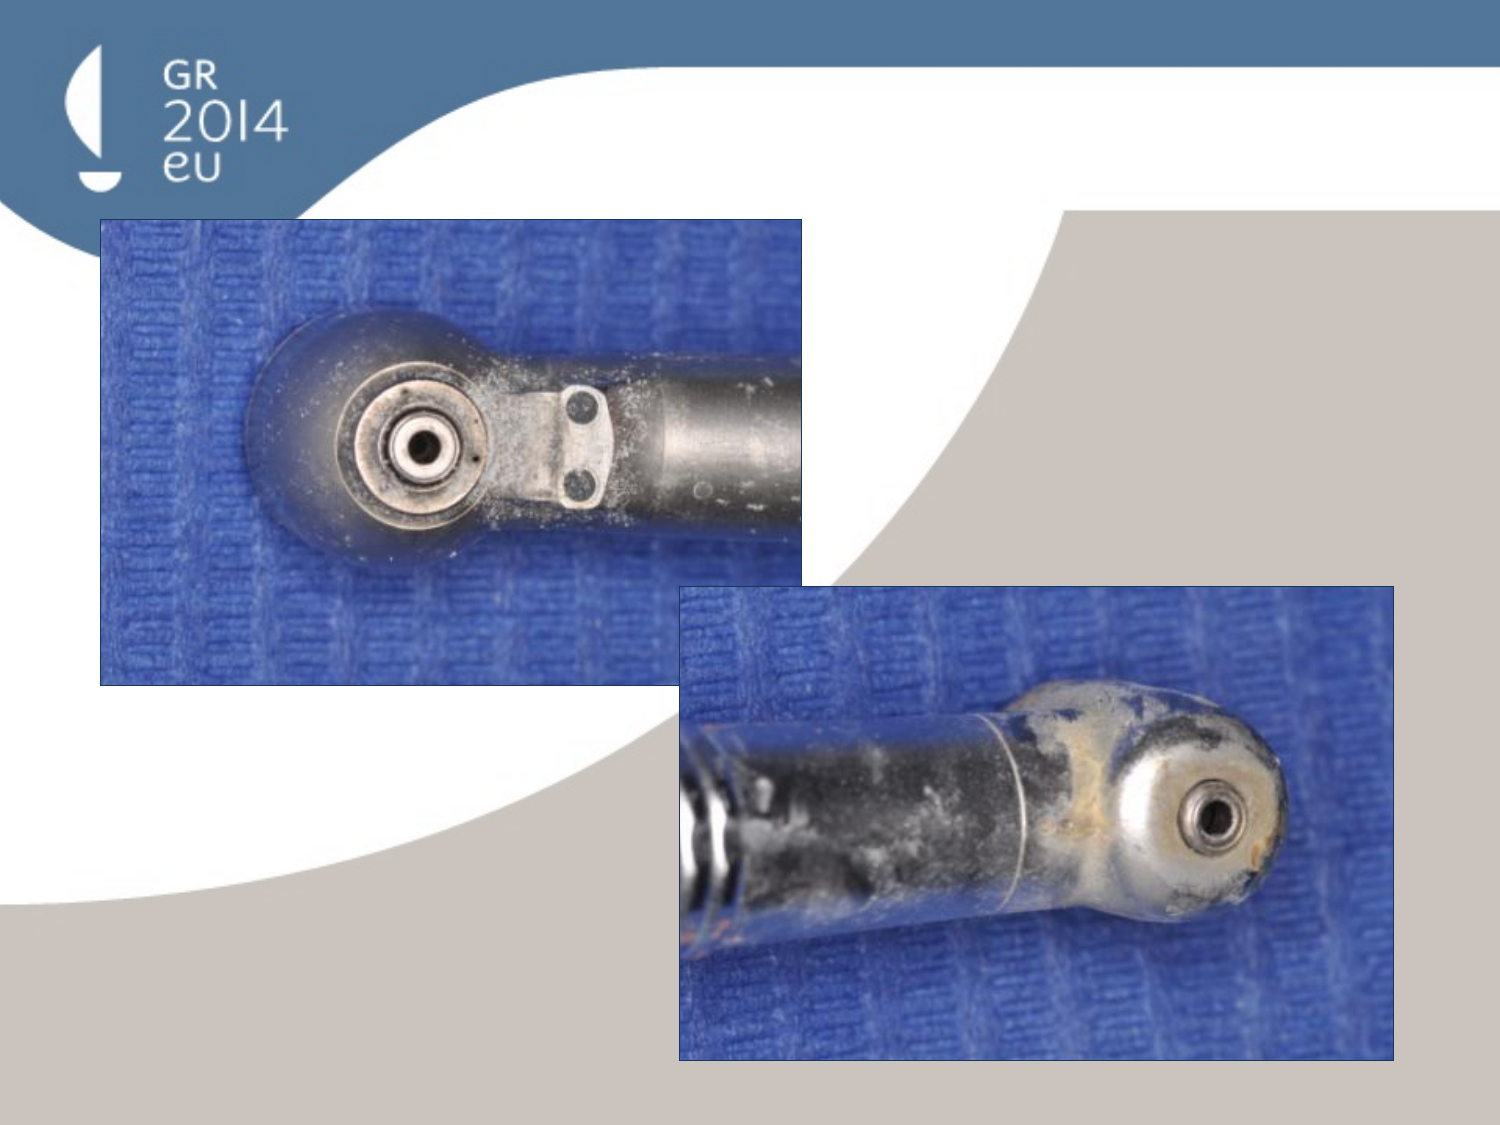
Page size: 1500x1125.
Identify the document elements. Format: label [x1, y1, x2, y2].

picture [100, 219, 1395, 1062]
